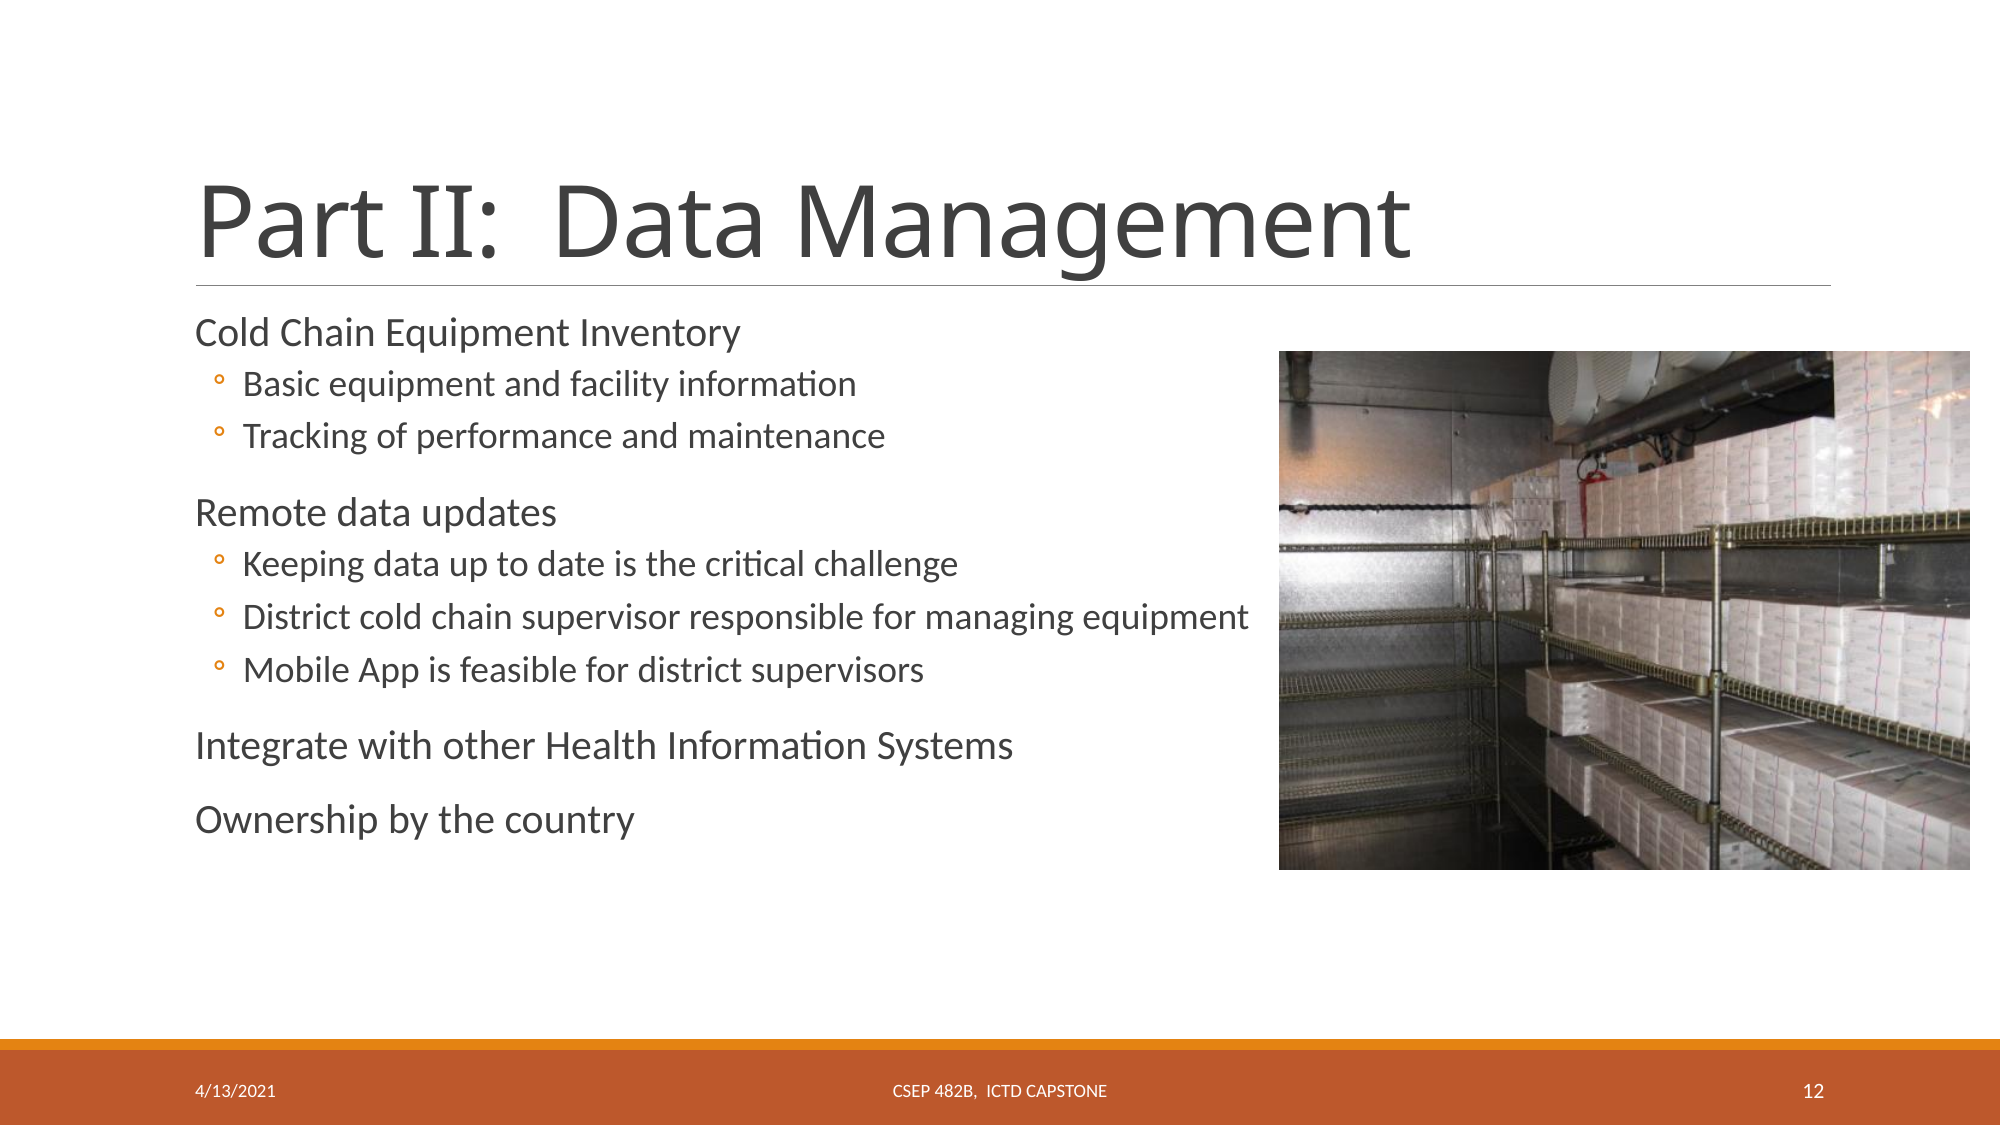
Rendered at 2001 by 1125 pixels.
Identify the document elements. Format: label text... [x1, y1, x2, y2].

footer CSEP 482B, ICTD Capstone [604, 1059, 1396, 1120]
title Part II: Data Management [180, 47, 1830, 285]
slide_number 12 [1624, 1059, 1840, 1120]
list Cold Chain Equipment Inventory Basic equipment and facility information Tracking of performance and maintenance Remote data updates Keeping data up to date is the critical challenge District cold chain supervisor responsible for managing equipment Mobile App is feasible for district supervisors Integrate with other Health Information Systems Ownership by the country [180, 302, 1830, 963]
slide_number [180, 1059, 586, 1120]
picture [1278, 351, 1970, 870]
